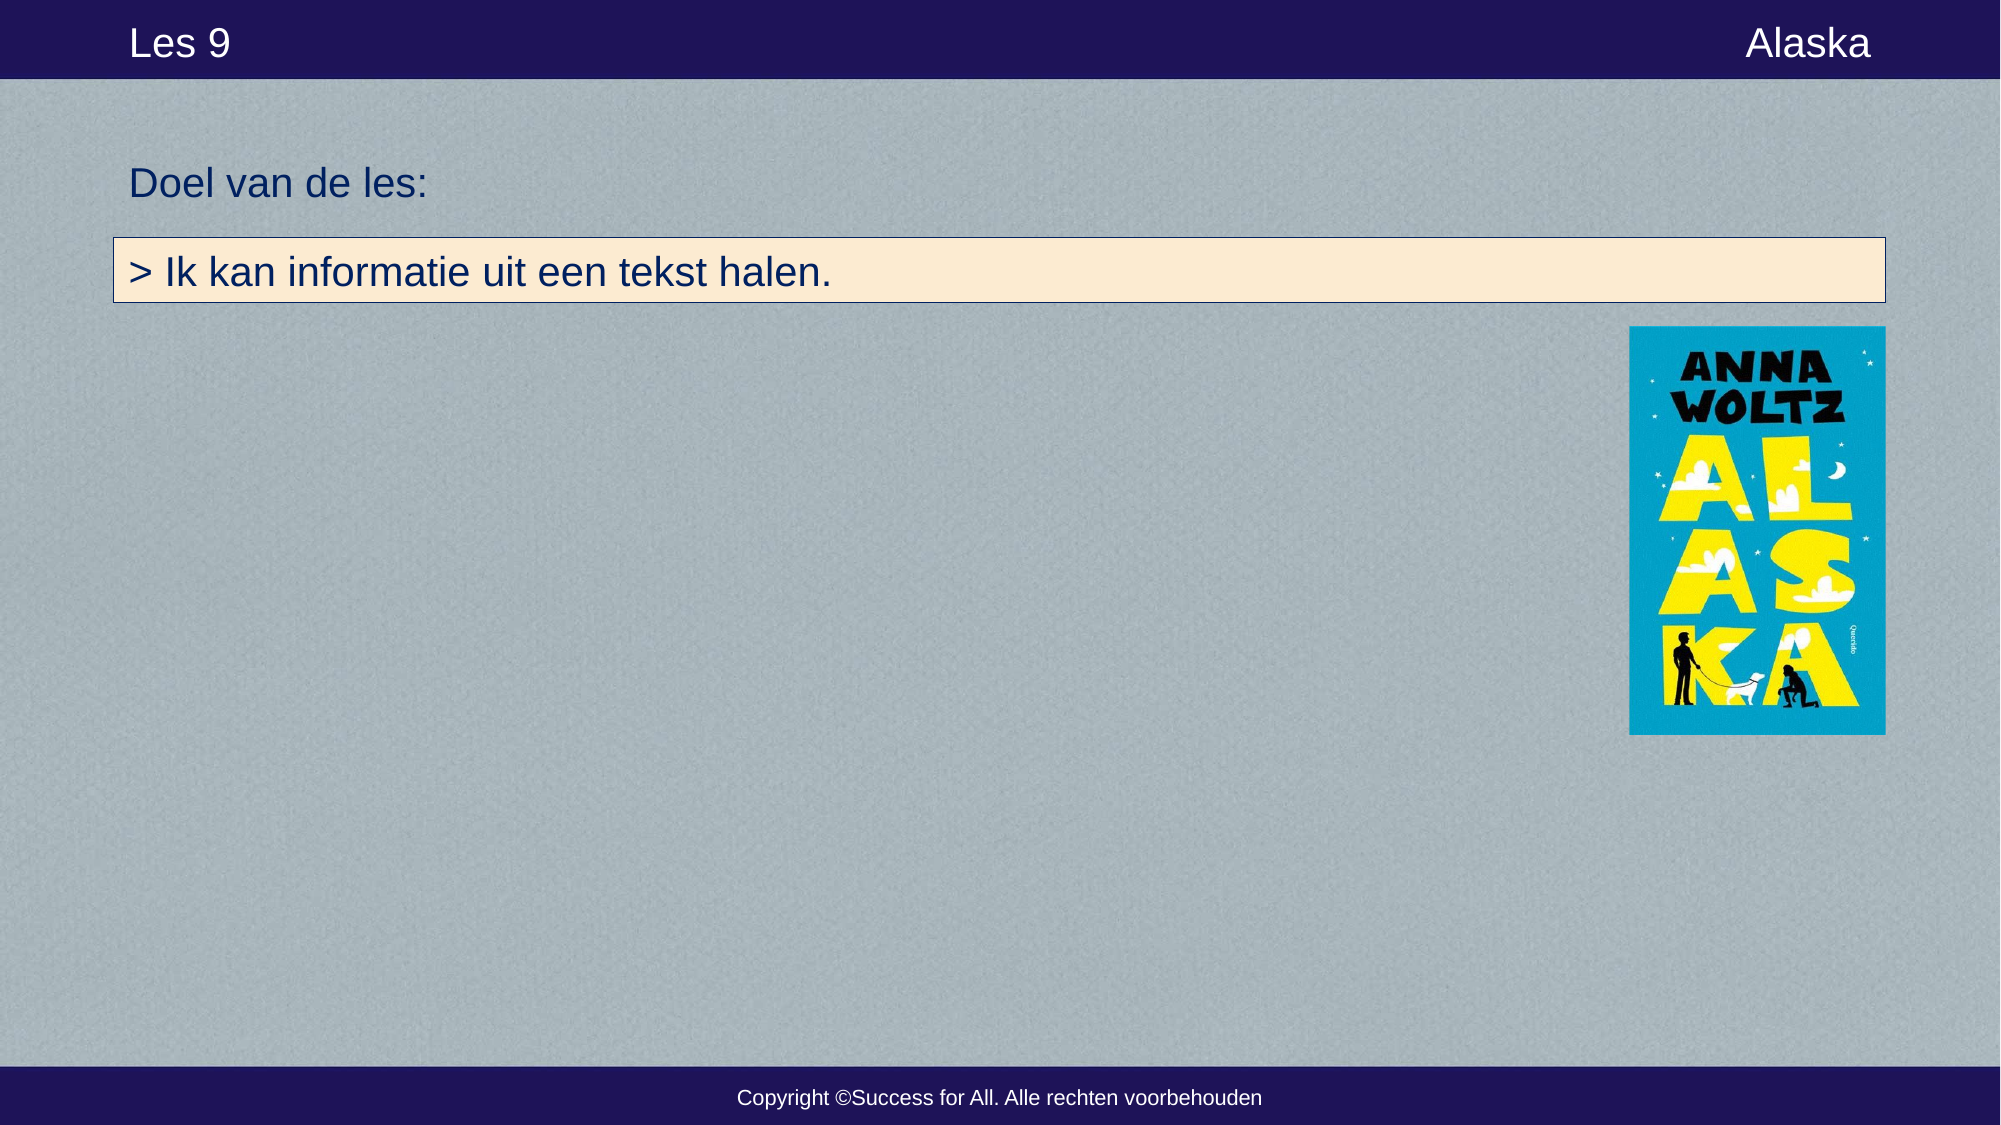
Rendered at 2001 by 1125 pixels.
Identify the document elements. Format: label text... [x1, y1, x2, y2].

text_box Copyright ©Success for All. Alle rechten voorbehouden [0, 1076, 2000, 1125]
text_box Les 9 [114, 8, 354, 73]
text_box Alaska [999, 8, 1886, 73]
text_box > Ik kan informatie uit een tekst halen. [113, 237, 1886, 303]
text_box Doel van de les: [113, 148, 1635, 214]
picture [0, 0, 2001, 1125]
